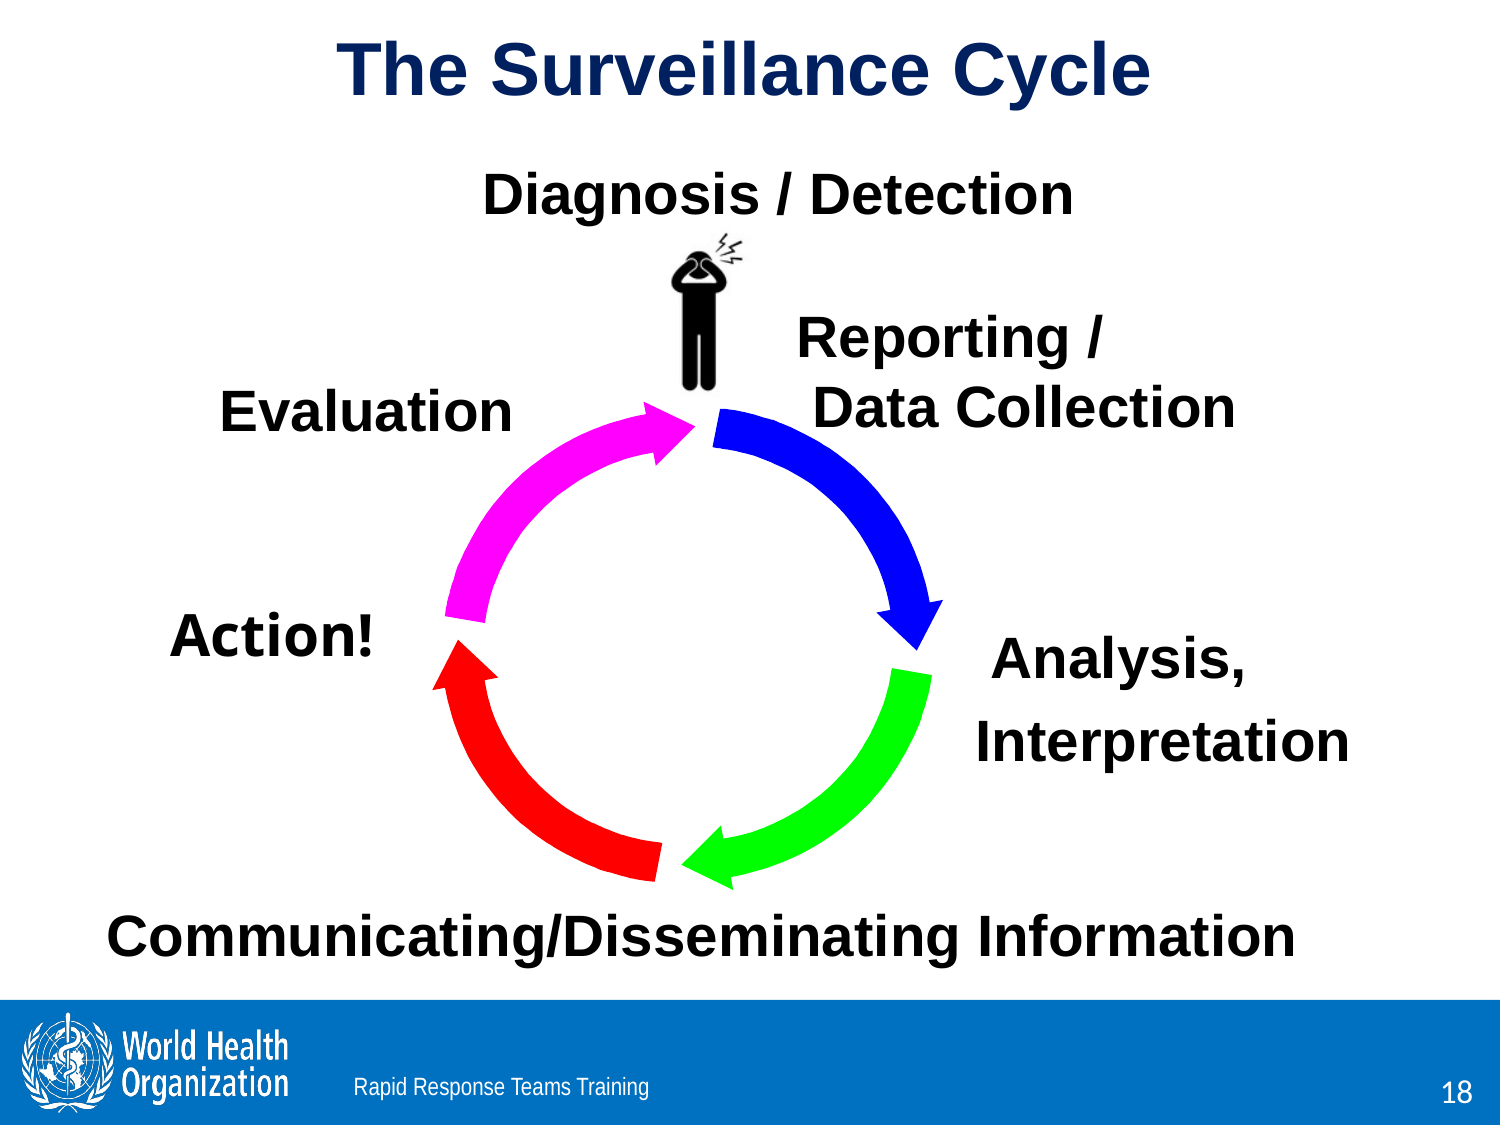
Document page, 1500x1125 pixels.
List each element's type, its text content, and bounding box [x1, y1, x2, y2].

text_box Reporting / Data Collection [781, 291, 1253, 447]
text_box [428, 397, 948, 895]
text_box Evaluation [204, 382, 559, 450]
text_box Interpretation [960, 712, 1367, 780]
text_box Analysis, [976, 629, 1263, 697]
text_box The Surveillance Cycle [51, 13, 1438, 144]
picture [649, 226, 759, 397]
text_box Communicating/Disseminating Information [92, 906, 1357, 974]
picture [21, 1012, 288, 1113]
text_box Action! [155, 606, 423, 674]
text_box Diagnosis / Detection [467, 165, 1091, 233]
